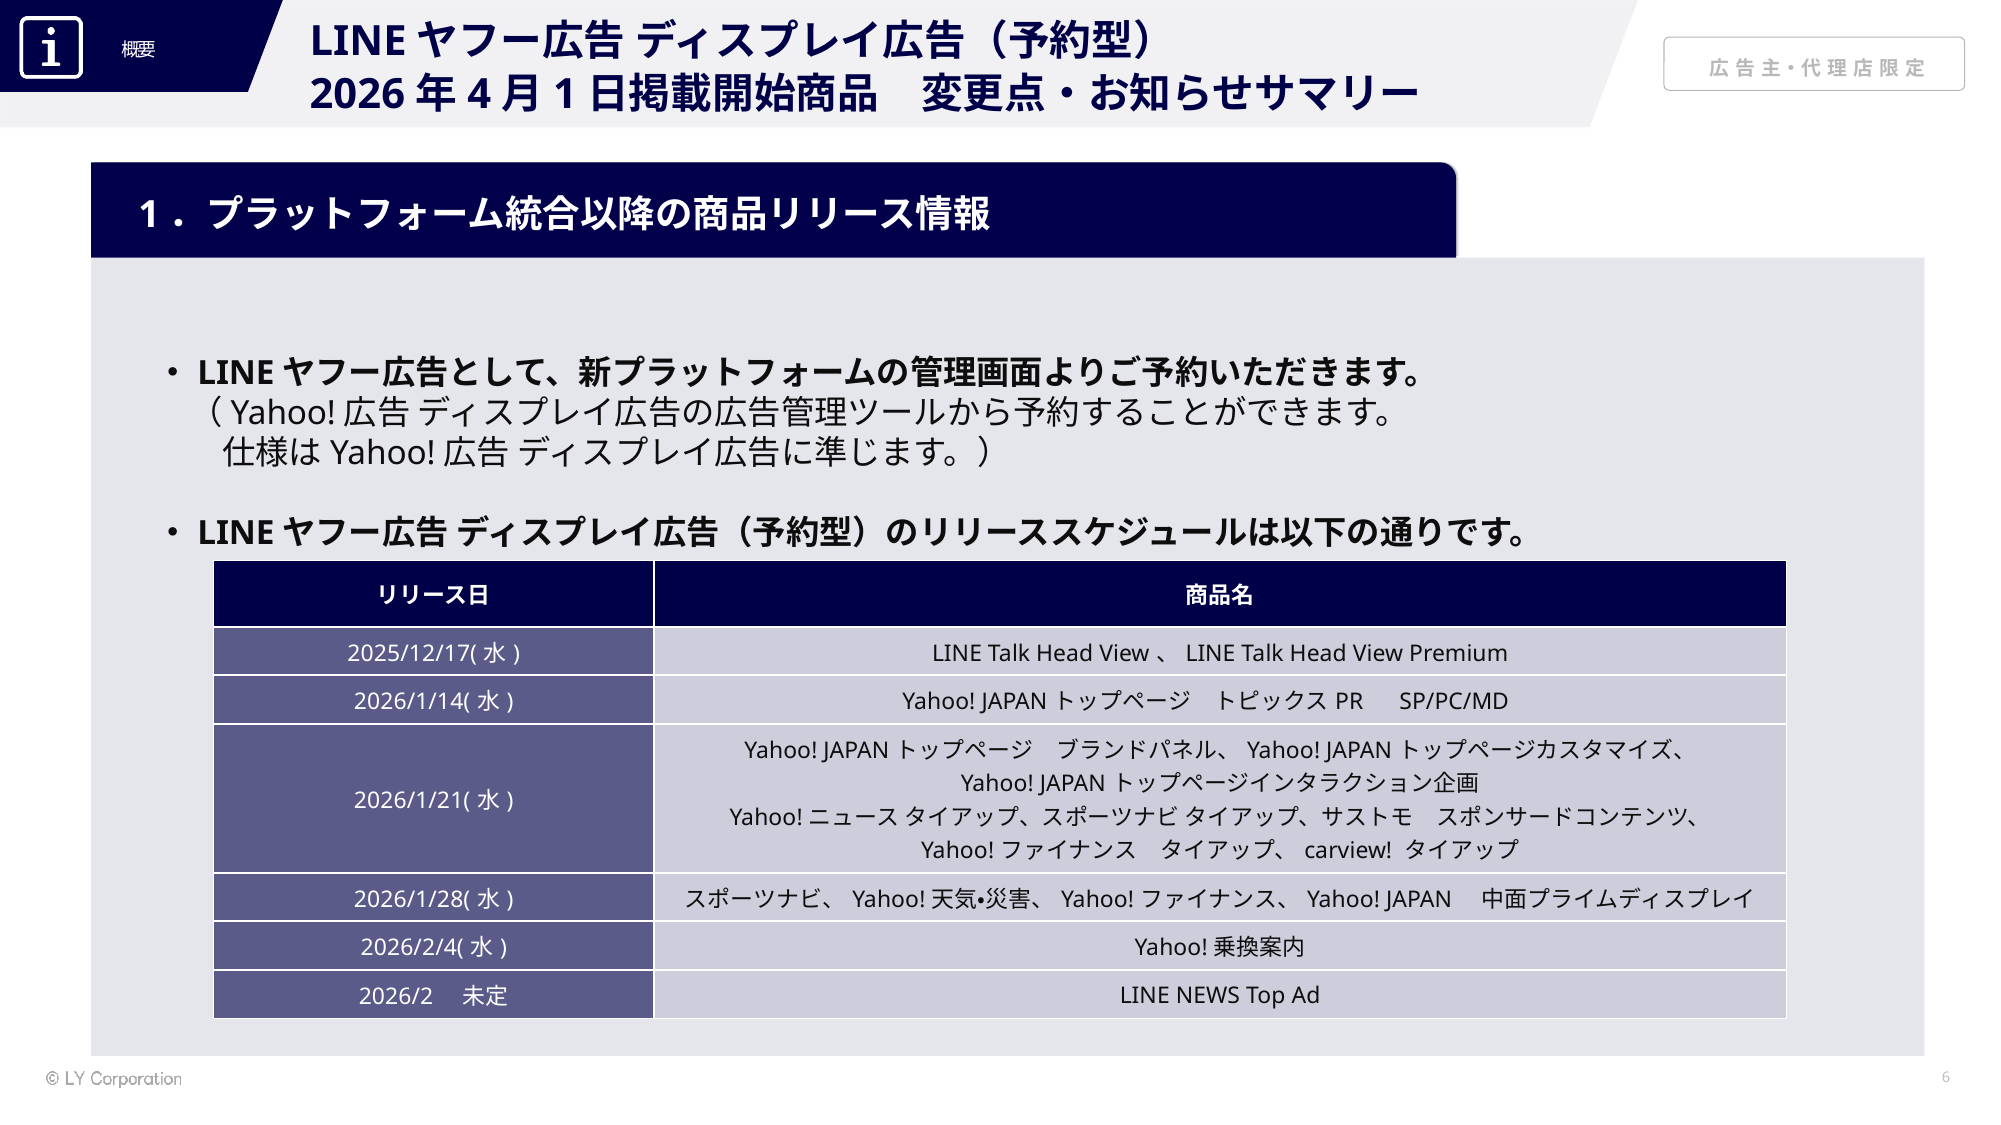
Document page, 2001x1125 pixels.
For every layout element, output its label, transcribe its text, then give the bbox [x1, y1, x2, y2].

table_cell Yahoo! JAPANトップページ ブランドパネル、Yahoo! JAPANトップページカスタマイズ、 Yahoo! JAPANトップページインタラクション企画 Yahoo!ニュース タイアップ、スポーツナビ タイアップ、サストモ スポンサードコンテンツ、 Yahoo!ファイナンス タイアップ、carview! タイアップ [655, 725, 1786, 872]
text_box ・LINEヤフー広告として、新プラットフォームの管理画面よりご予約いただきます。 （Yahoo!広告 ディスプレイ広告の広告管理ツールから予約することができます。 仕様はYahoo!広告 ディスプレイ広告に準じます。） ・LINEヤフー広告 ディスプレイ広告（予約型）のリリーススケジュールは以下の通りです。 [91, 257, 1925, 1056]
table_cell 2026/2 未定 [214, 971, 653, 1018]
table_cell Yahoo!乗換案内 [655, 922, 1786, 969]
table_cell 2026/2/4(水) [214, 922, 653, 969]
text_box 1．プラットフォーム統合以降の商品リリース情報 [90, 161, 1458, 259]
table_cell 2026/1/14(水) [214, 676, 653, 723]
table_cell 2026/1/21(水) [214, 725, 653, 872]
table_cell LINE NEWS Top Ad [655, 971, 1786, 1018]
table_cell LINE Talk Head View、LINE Talk Head View Premium [655, 628, 1786, 674]
table_cell 2026/1/28(水) [214, 874, 653, 920]
table_header リリース日 [214, 561, 653, 626]
table_header 商品名 [655, 561, 1786, 626]
text_box 概要 [97, 13, 180, 81]
picture [9, 5, 92, 87]
table_cell 2025/12/17(水) [214, 628, 653, 674]
picture [46, 1071, 181, 1088]
list LINEヤフー広告 ディスプレイ広告（予約型） 2026年4月1日掲載開始商品 変更点・お知らせサマリー [309, 41, 1645, 97]
table_cell Yahoo! JAPANトップページ トピックスPR SP/PC/MD [655, 676, 1786, 723]
table_cell スポーツナビ、Yahoo!天気・災害、Yahoo!ファイナンス、Yahoo! JAPAN 中面プライムディスプレイ [655, 874, 1786, 920]
